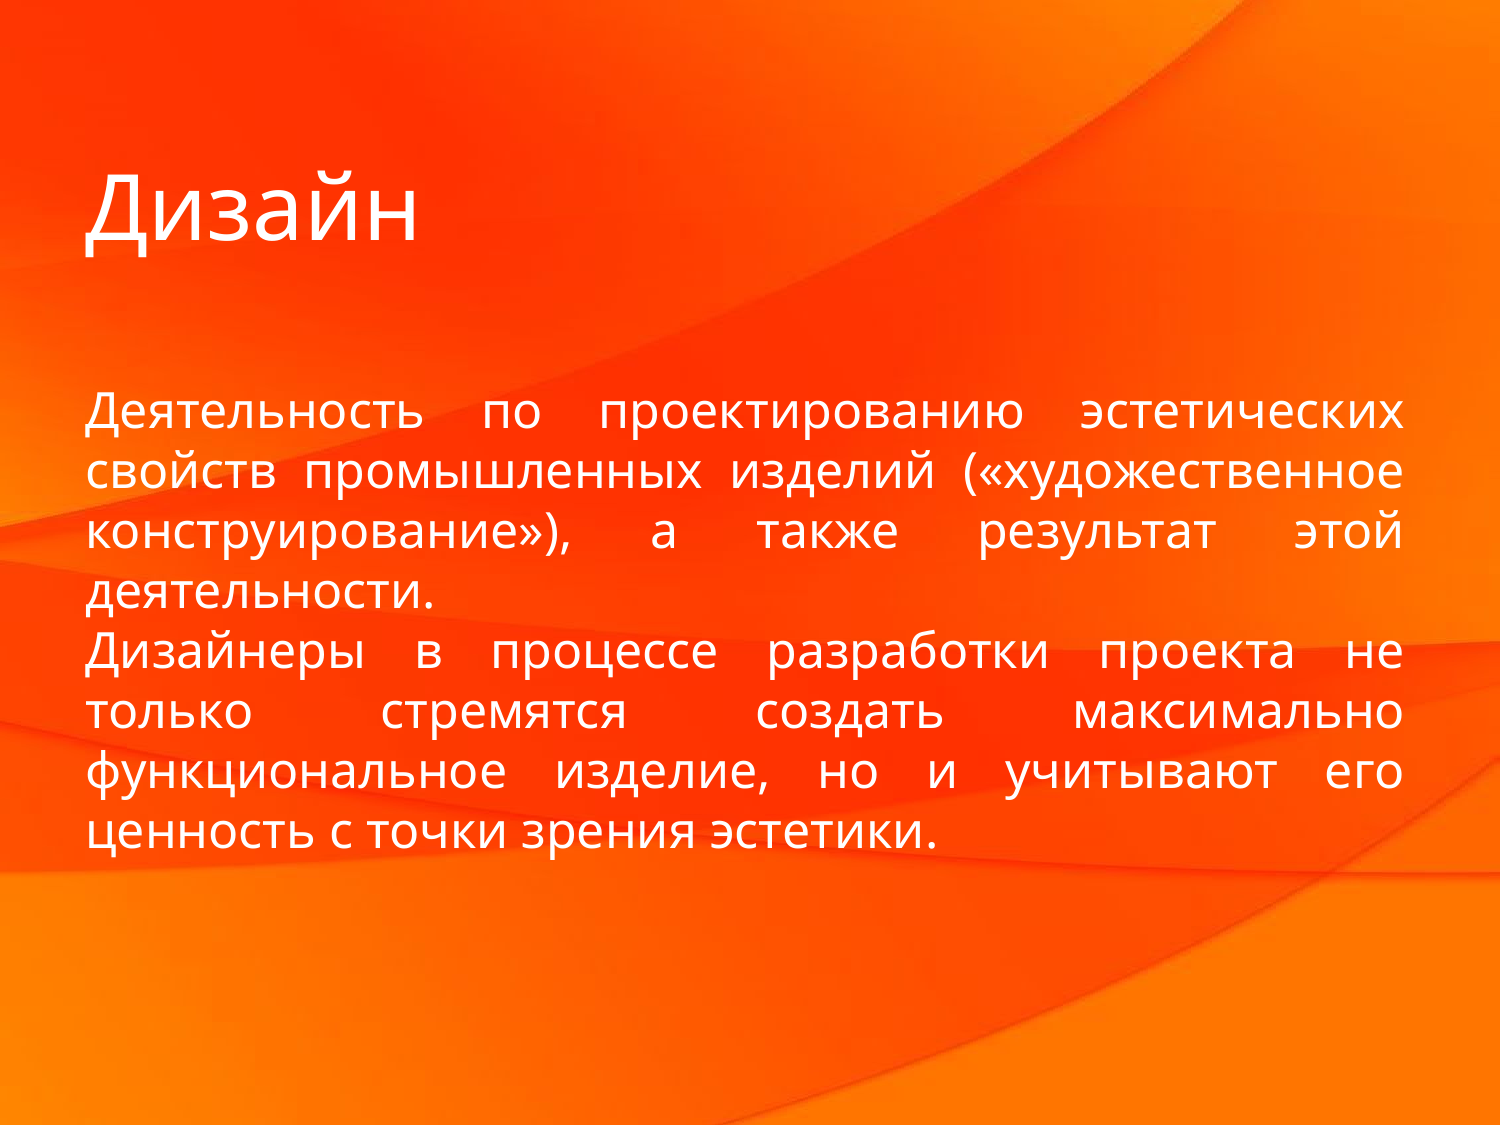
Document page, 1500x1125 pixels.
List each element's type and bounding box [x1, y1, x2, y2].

list [0, 0, 1500, 1125]
